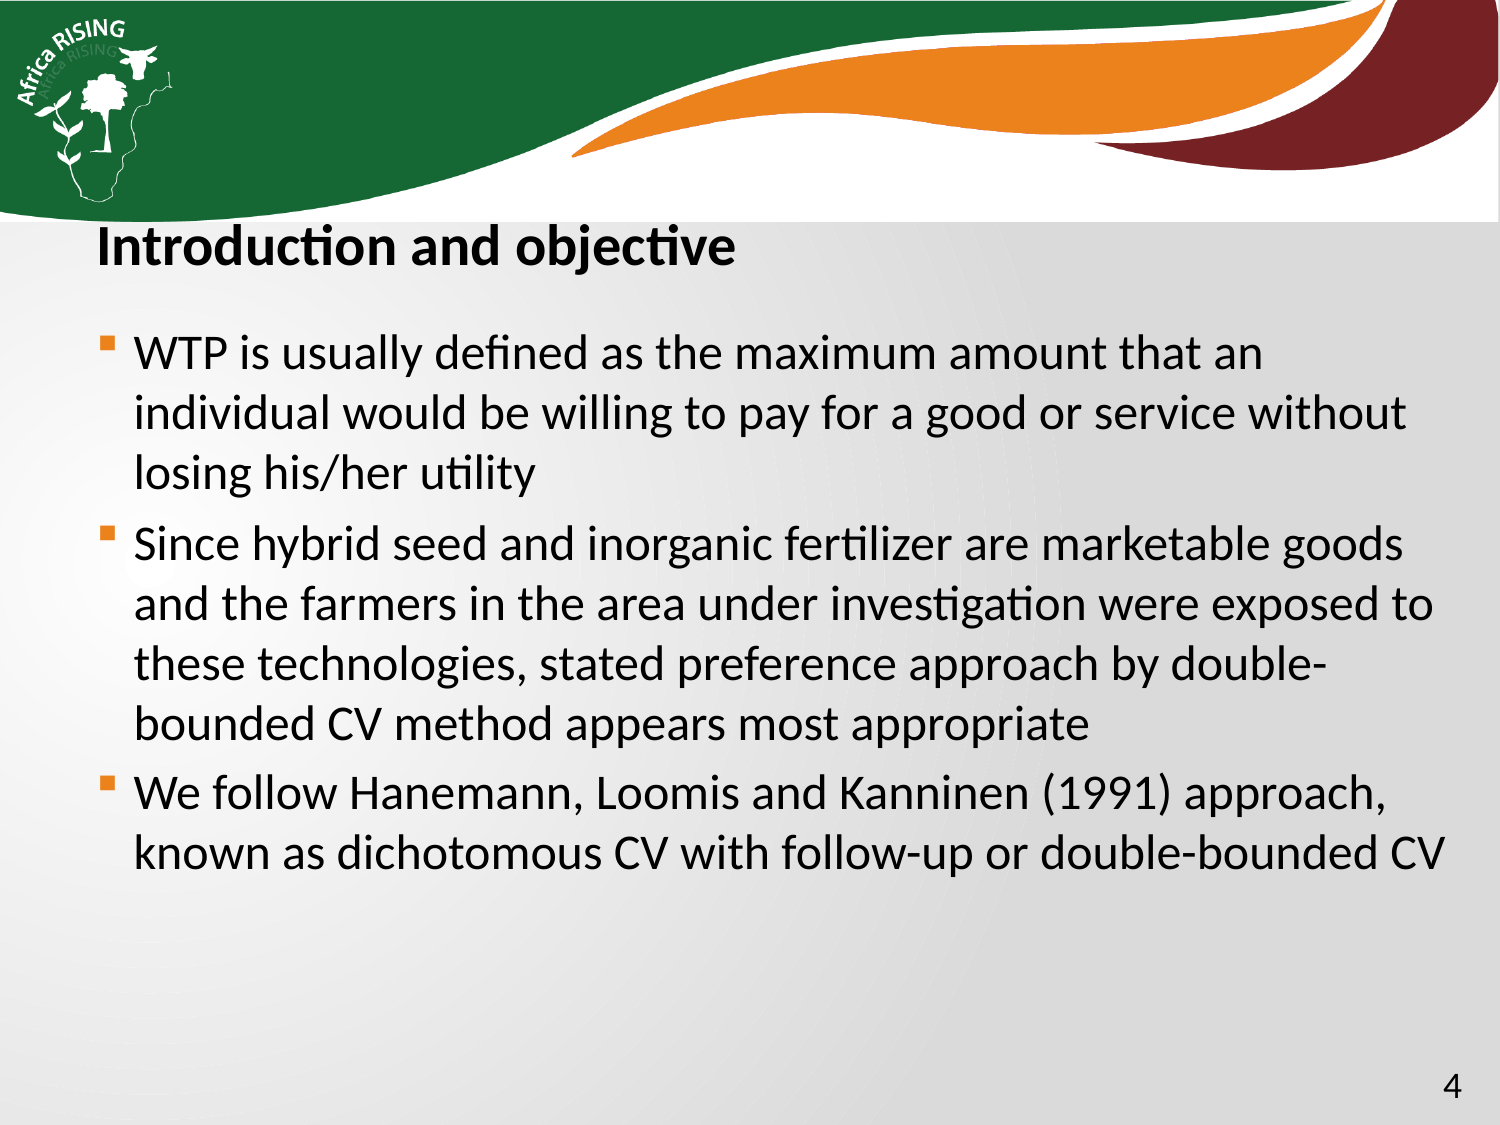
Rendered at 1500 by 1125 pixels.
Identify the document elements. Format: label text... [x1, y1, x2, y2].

list WTP is usually defined as the maximum amount that an individual would be willing to pay for a good or service without losing his/her utility Since hybrid seed and inorganic fertilizer are marketable goods and the farmers in the area under investigation were exposed to these technologies, stated preference approach by double-bounded CV method appears most appropriate We follow Hanemann, Loomis and Kanninen (1991) approach, known as dichotomous CV with follow-up or double-bounded CV [62, 312, 1463, 1088]
slide_number 4 [1424, 1049, 1500, 1116]
picture [0, 0, 1499, 222]
list Introduction and objective [62, 200, 1463, 312]
